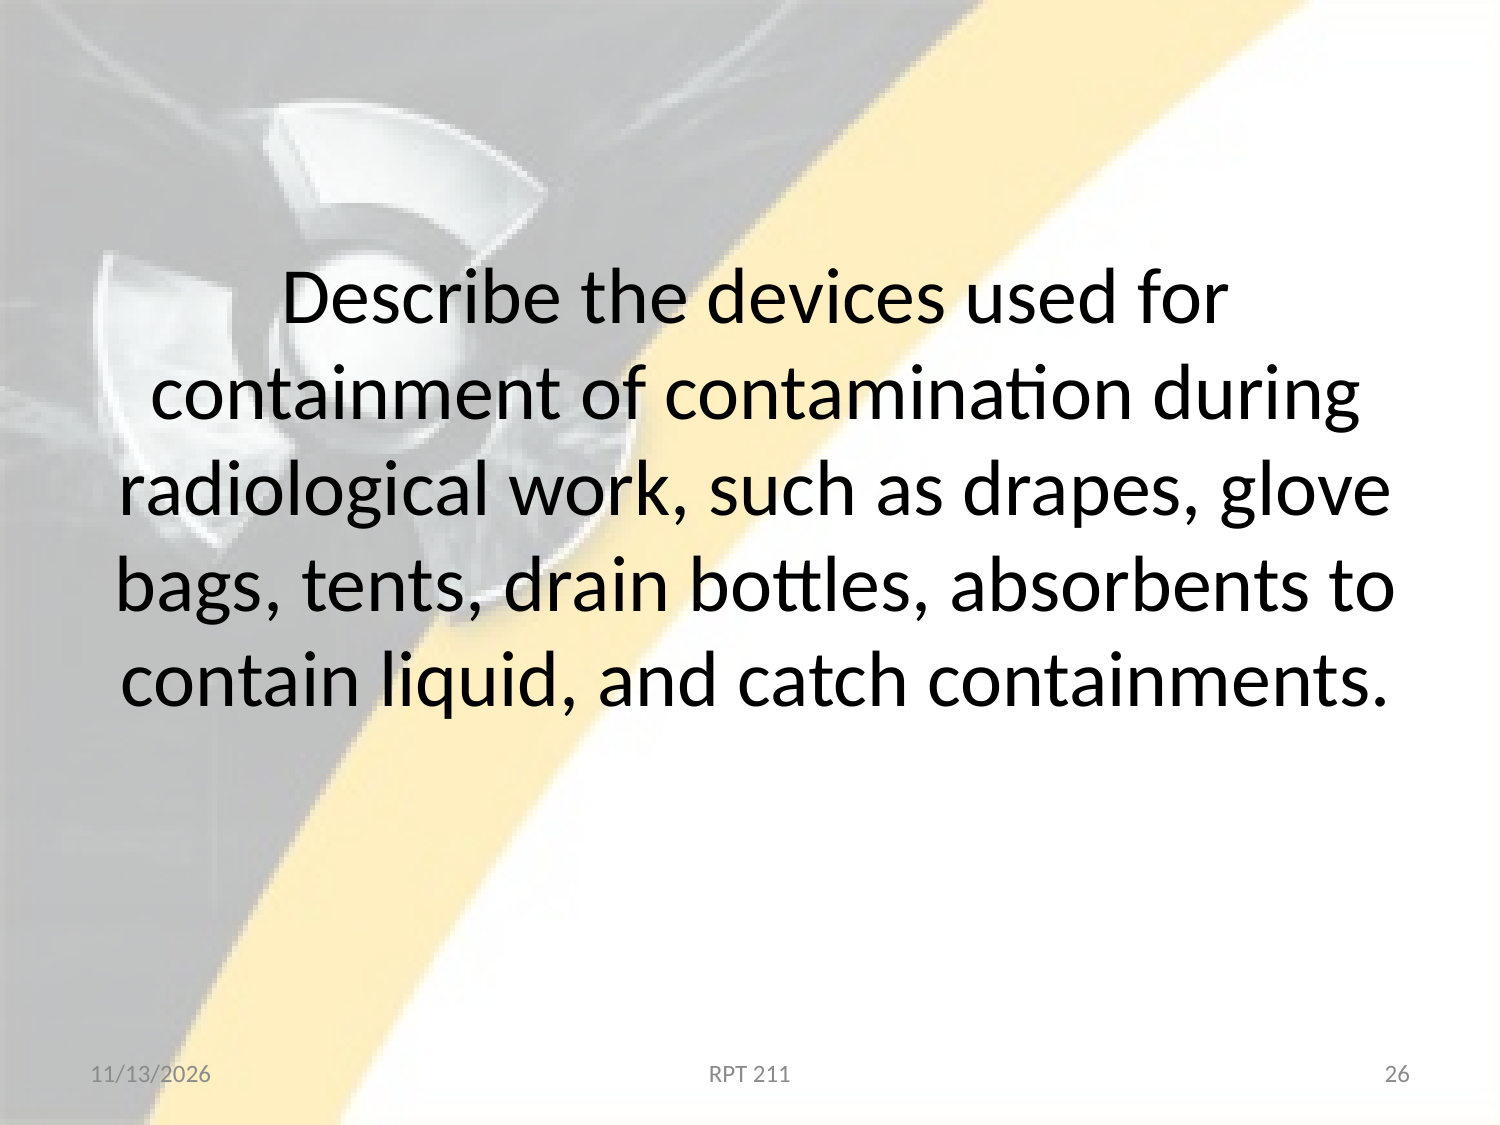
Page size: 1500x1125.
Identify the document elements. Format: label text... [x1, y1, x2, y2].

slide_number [75, 1042, 425, 1103]
slide_number 26 [1074, 1042, 1425, 1103]
title Describe the devices used for containment of contamination during radiological work, such as drapes, glove bags, tents, drain bottles, absorbents to contain liquid, and catch containments. [87, 200, 1425, 863]
footer RPT 211 [512, 1042, 988, 1103]
